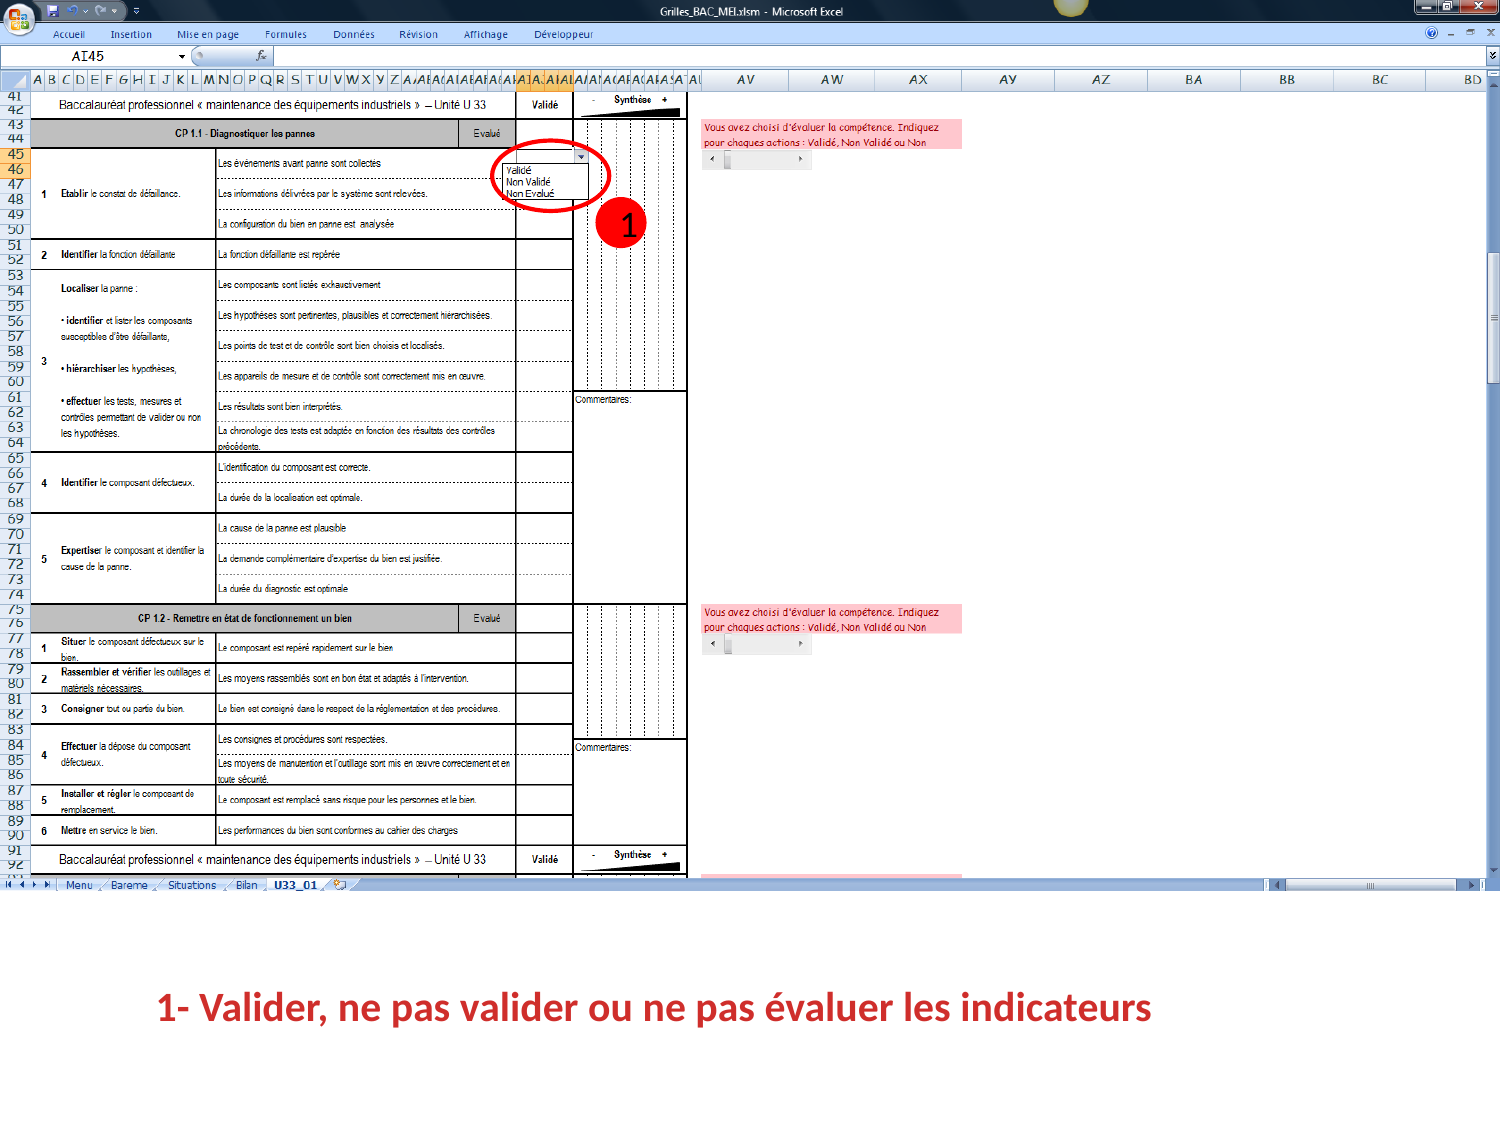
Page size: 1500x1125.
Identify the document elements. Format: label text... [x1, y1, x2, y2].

text_box 1- Valider, ne pas valider ou ne pas évaluer les indicateurs [140, 972, 1383, 1038]
picture [0, 0, 1500, 891]
